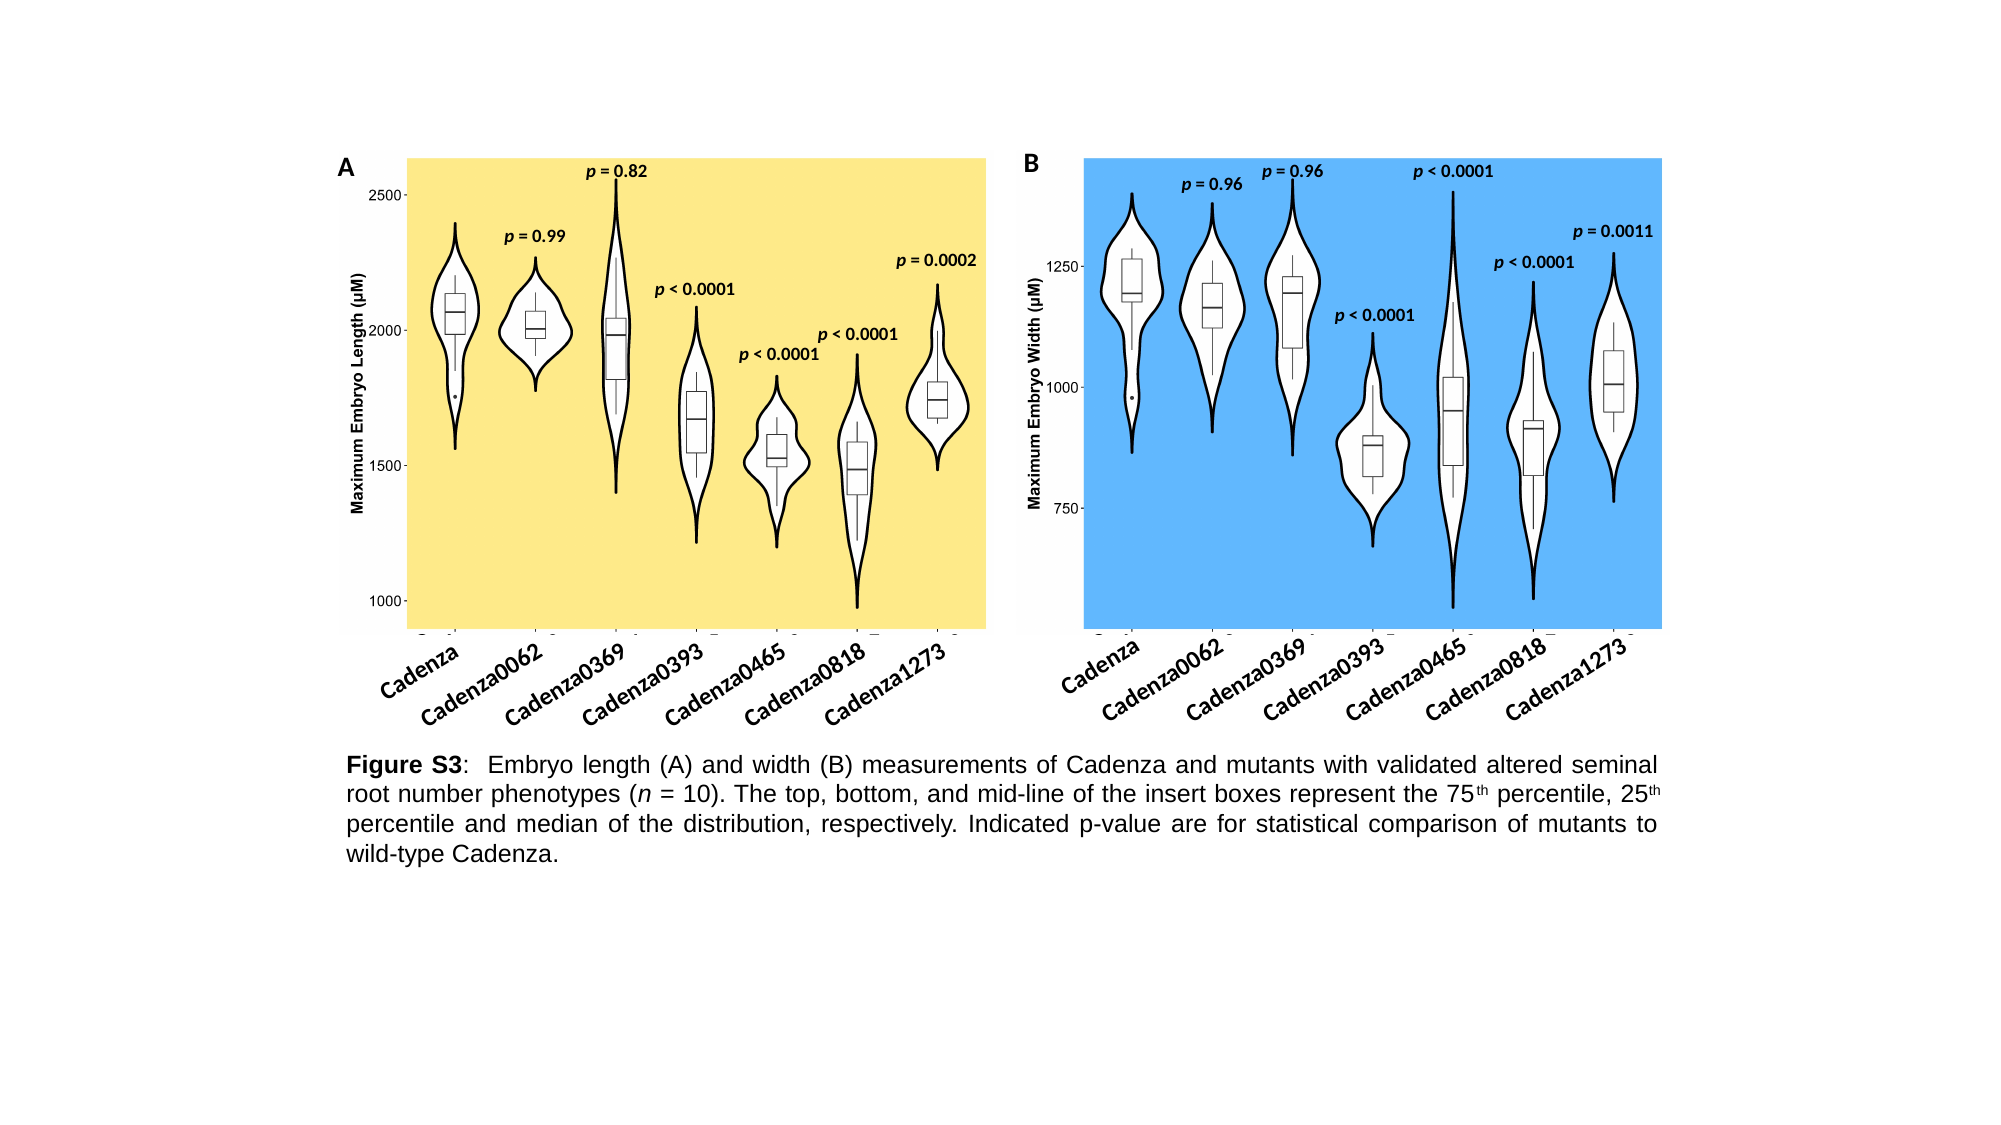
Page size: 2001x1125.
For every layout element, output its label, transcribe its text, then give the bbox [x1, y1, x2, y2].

picture [1016, 150, 1670, 635]
text_box Cadenza0393 [567, 635, 708, 738]
text_box Cadenza1273 [809, 635, 951, 738]
text_box Cadenza [322, 635, 463, 738]
text_box Cadenza0062 [406, 635, 547, 738]
text_box Cadenza0062 [1087, 635, 1228, 733]
text_box B [1008, 137, 1051, 186]
picture [339, 150, 994, 635]
text_box Cadenza0369 [1171, 635, 1312, 733]
text_box Cadenza0818 [729, 635, 871, 738]
text_box Cadenza0393 [1248, 635, 1389, 733]
text_box Cadenza [1003, 635, 1144, 733]
text_box Cadenza1273 [1490, 635, 1632, 733]
text_box Figure S3: Embryo length (A) and width (B) measurements of Cadenza and mutants with validated altered seminal root number phenotypes (n = 10). The top, bottom, and mid-line of the insert boxes represent the 75th percentile, 25th percentile and median of the distribution, respectively. Indicated p-value are for statistical comparison of mutants to wild-type Cadenza. [331, 740, 1676, 876]
text_box A [322, 141, 365, 190]
text_box Cadenza0818 [1410, 635, 1552, 733]
text_box Cadenza0465 [1331, 635, 1472, 733]
text_box Cadenza0369 [490, 635, 631, 738]
text_box Cadenza0465 [650, 635, 791, 738]
